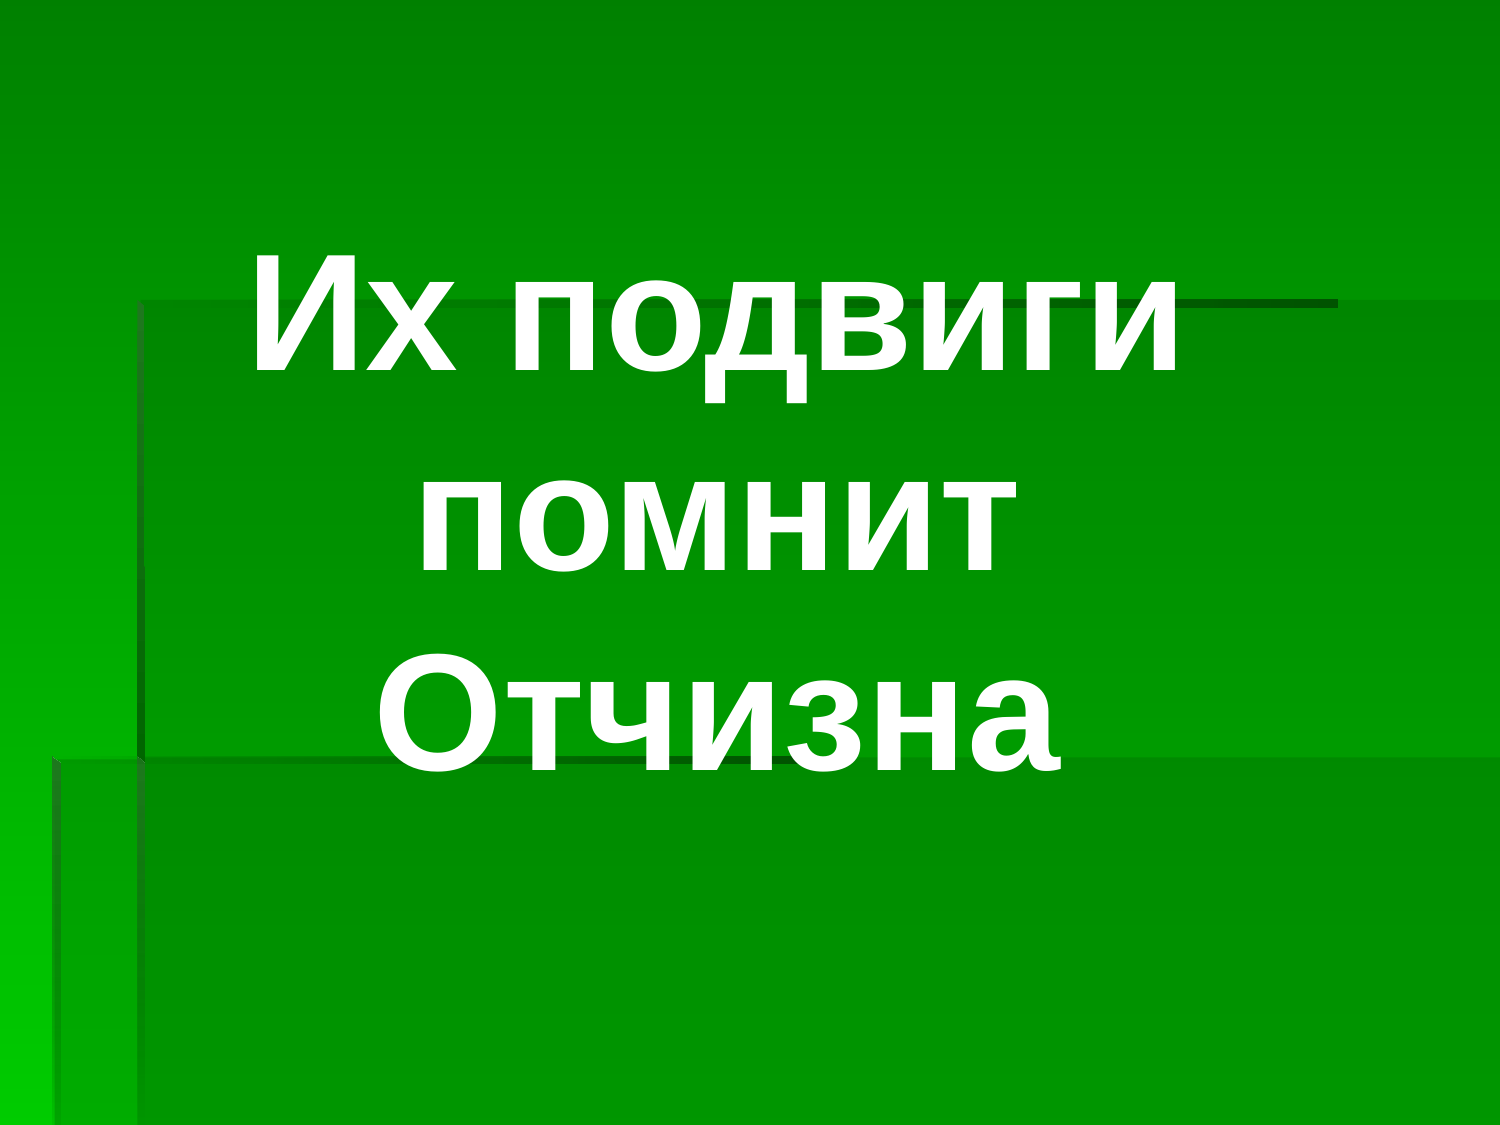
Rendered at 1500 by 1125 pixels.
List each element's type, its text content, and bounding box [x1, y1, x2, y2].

text_box Их подвиги помнит Отчизна [231, 196, 1250, 812]
